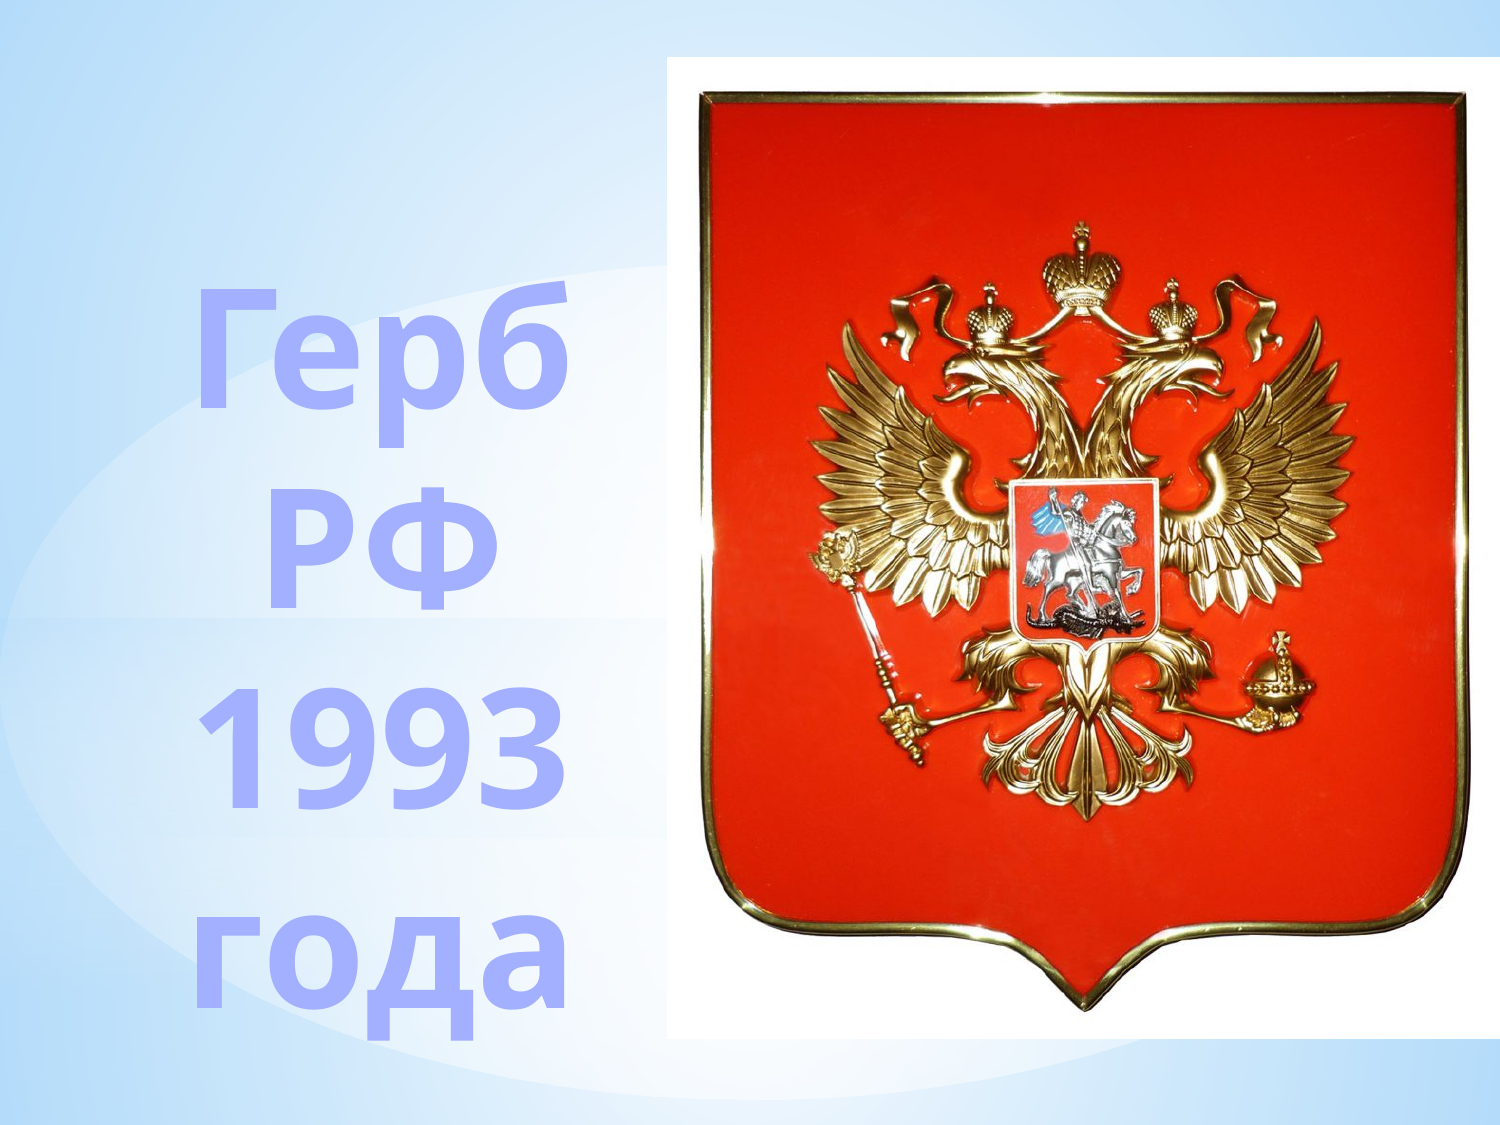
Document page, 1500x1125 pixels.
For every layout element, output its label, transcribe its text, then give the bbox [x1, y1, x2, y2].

text_box Герб РФ 1993 года [58, 234, 703, 1050]
picture [666, 57, 1500, 1039]
